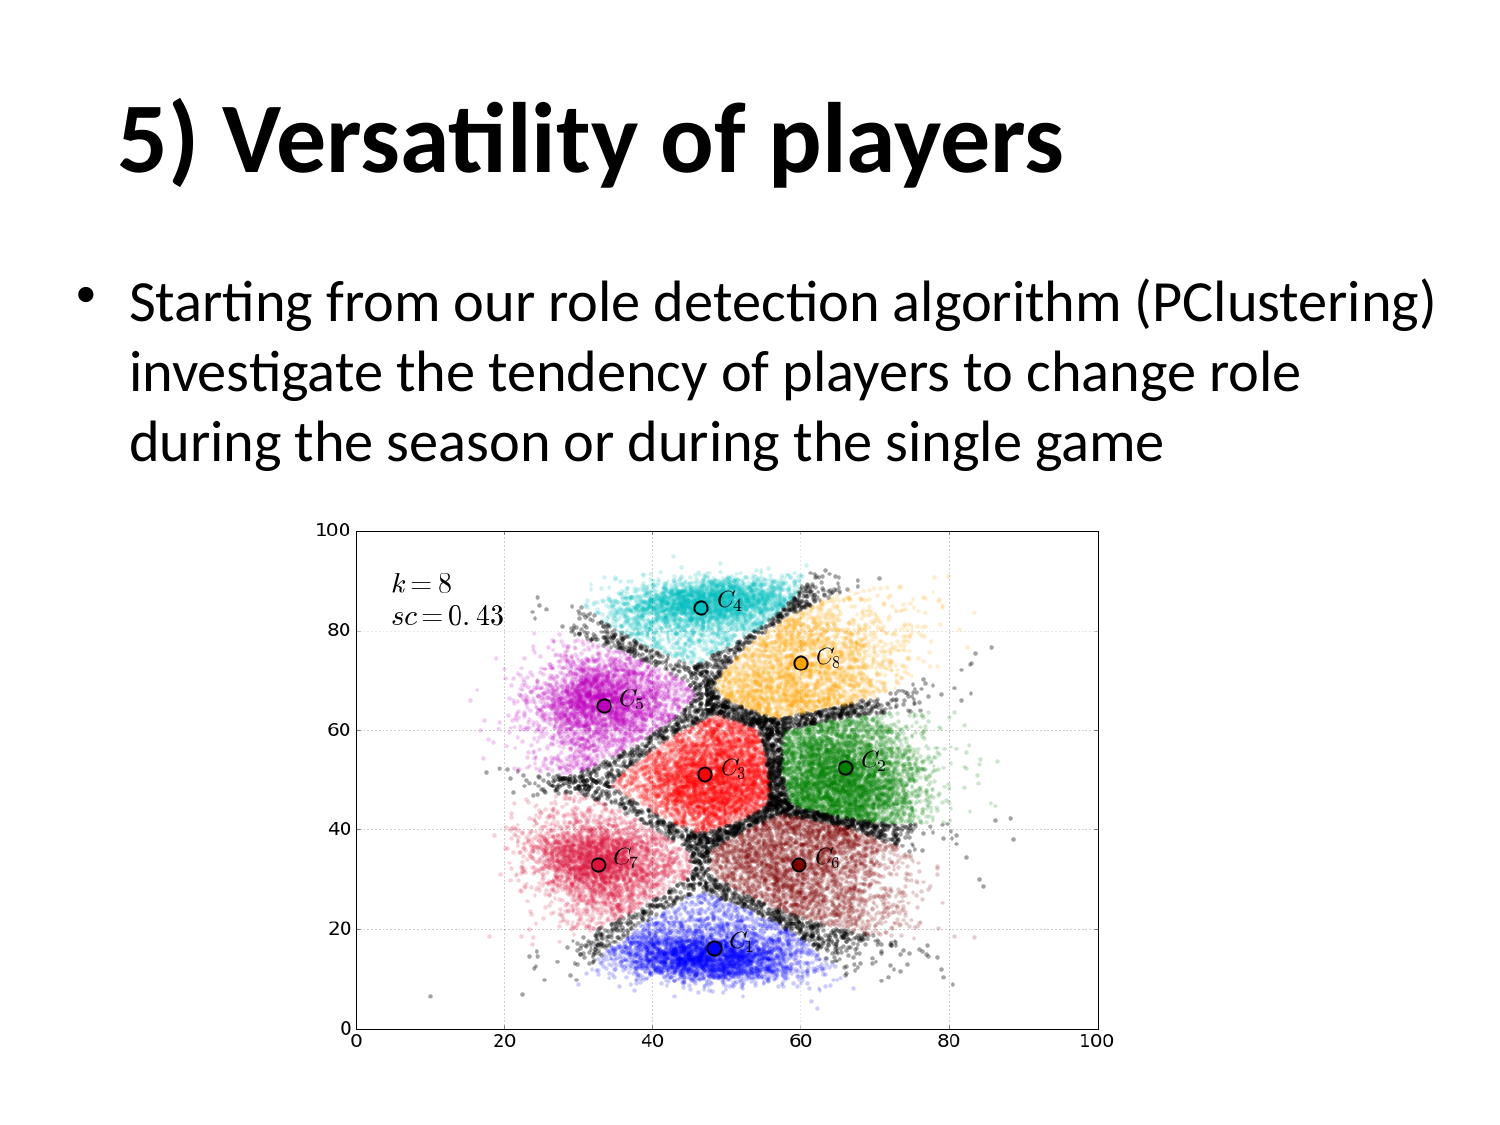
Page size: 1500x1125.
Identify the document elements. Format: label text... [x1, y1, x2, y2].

picture [307, 515, 1123, 1058]
text_box Starting from our role detection algorithm (PClustering) investigate the tendency of players to change role during the season or during the single game [58, 263, 1456, 916]
text_box 5) Versatility of players [102, 65, 1456, 200]
